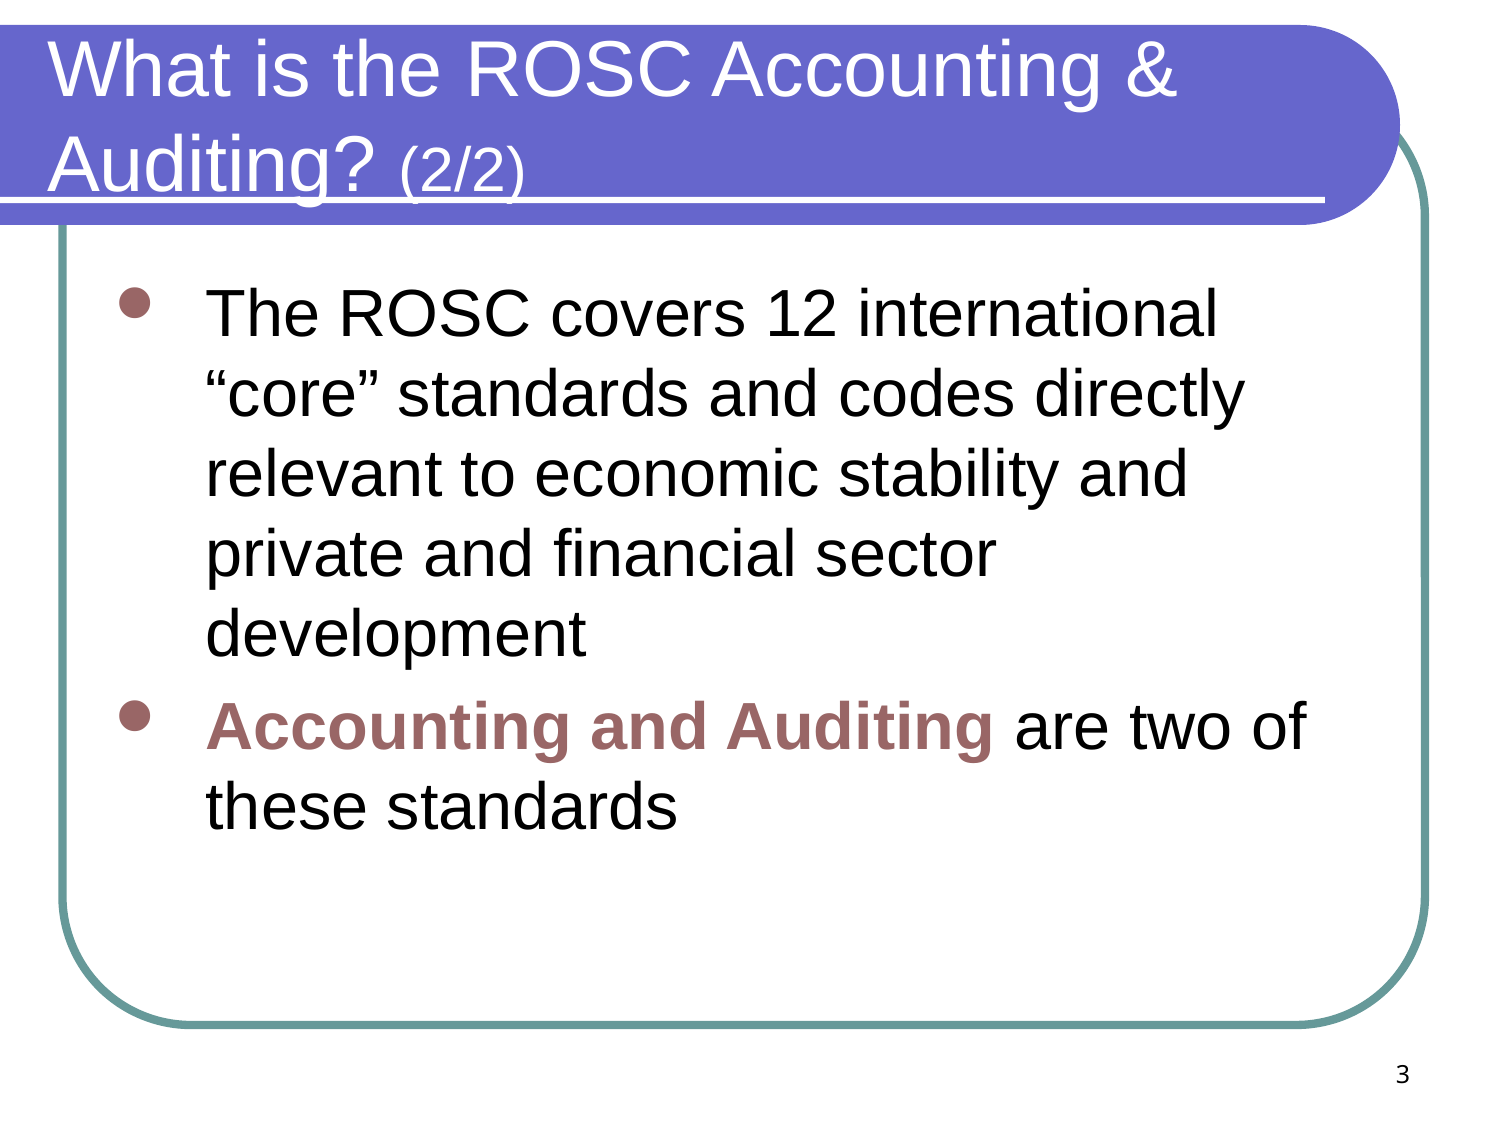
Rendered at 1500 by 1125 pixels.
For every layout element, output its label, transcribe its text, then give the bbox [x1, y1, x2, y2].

slide_number 3 [1074, 1024, 1426, 1101]
title What is the ROSC Accounting & Auditing? (2/2) [31, 37, 1348, 188]
list The ROSC covers 12 international “core” standards and codes directly relevant to economic stability and private and financial sector development Accounting and Auditing are two of these standards [99, 262, 1401, 988]
